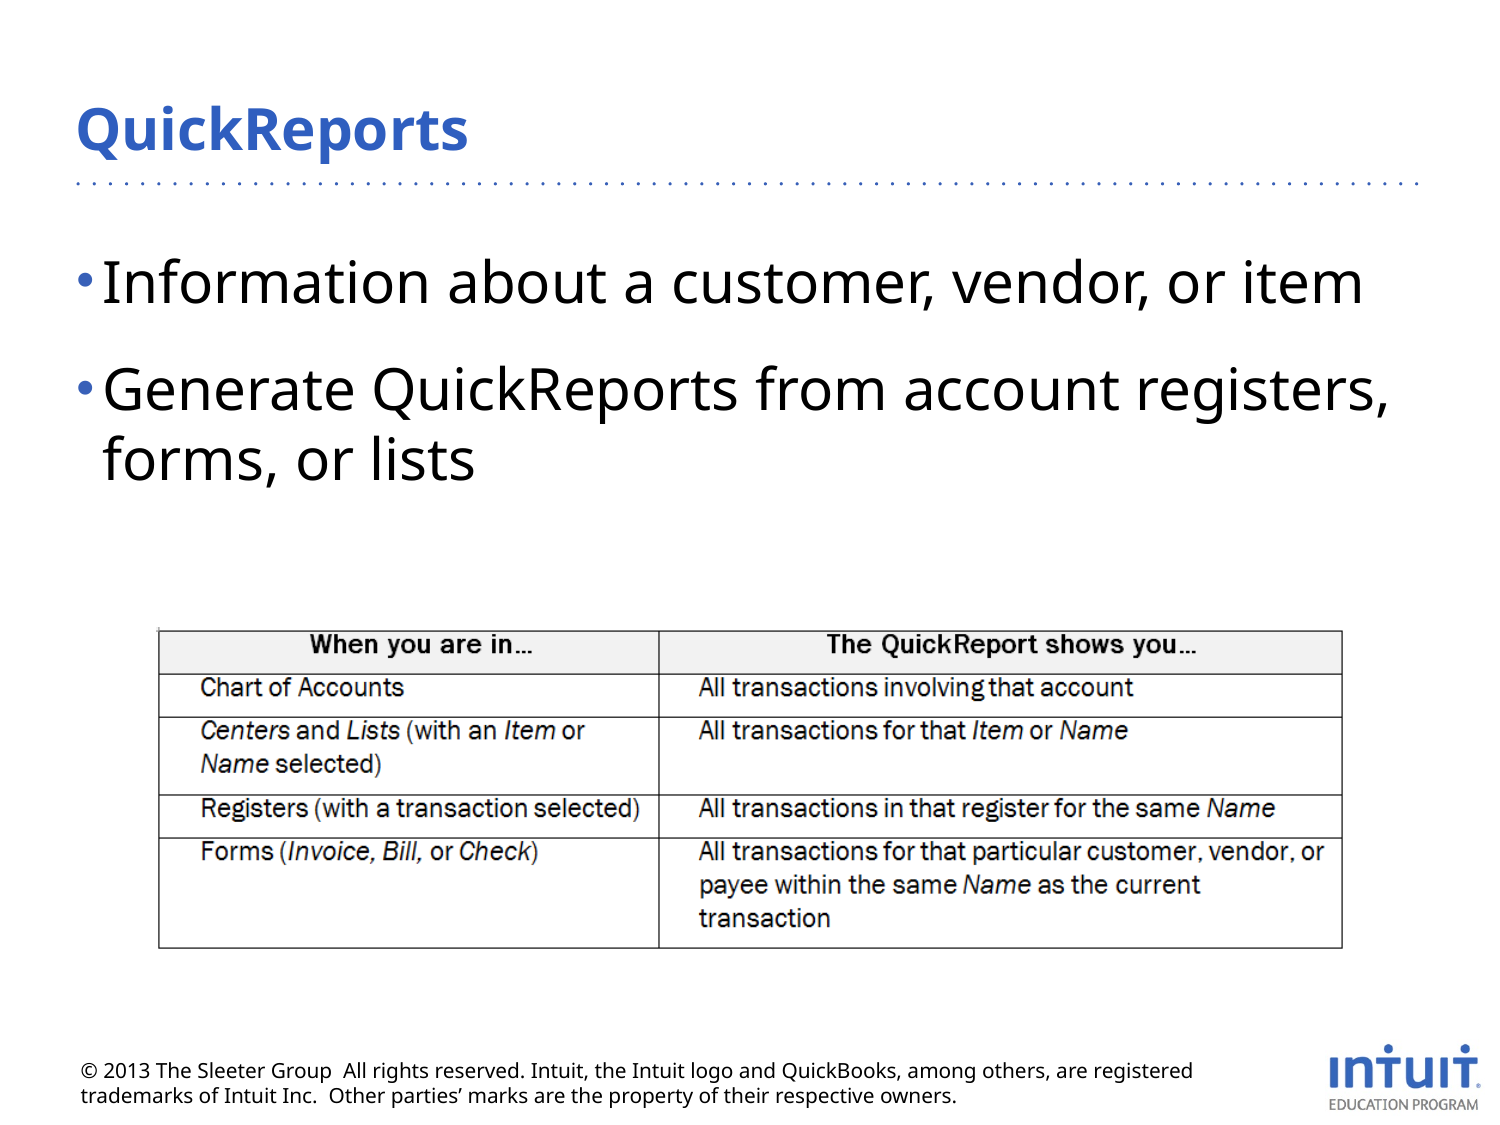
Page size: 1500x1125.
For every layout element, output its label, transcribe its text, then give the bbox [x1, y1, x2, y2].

list Information about a customer, vendor, or item Generate QuickReports from account registers, forms, or lists [75, 237, 1425, 497]
picture [1325, 1039, 1485, 1116]
title QuickReports [75, 50, 1425, 163]
picture [155, 626, 1344, 951]
